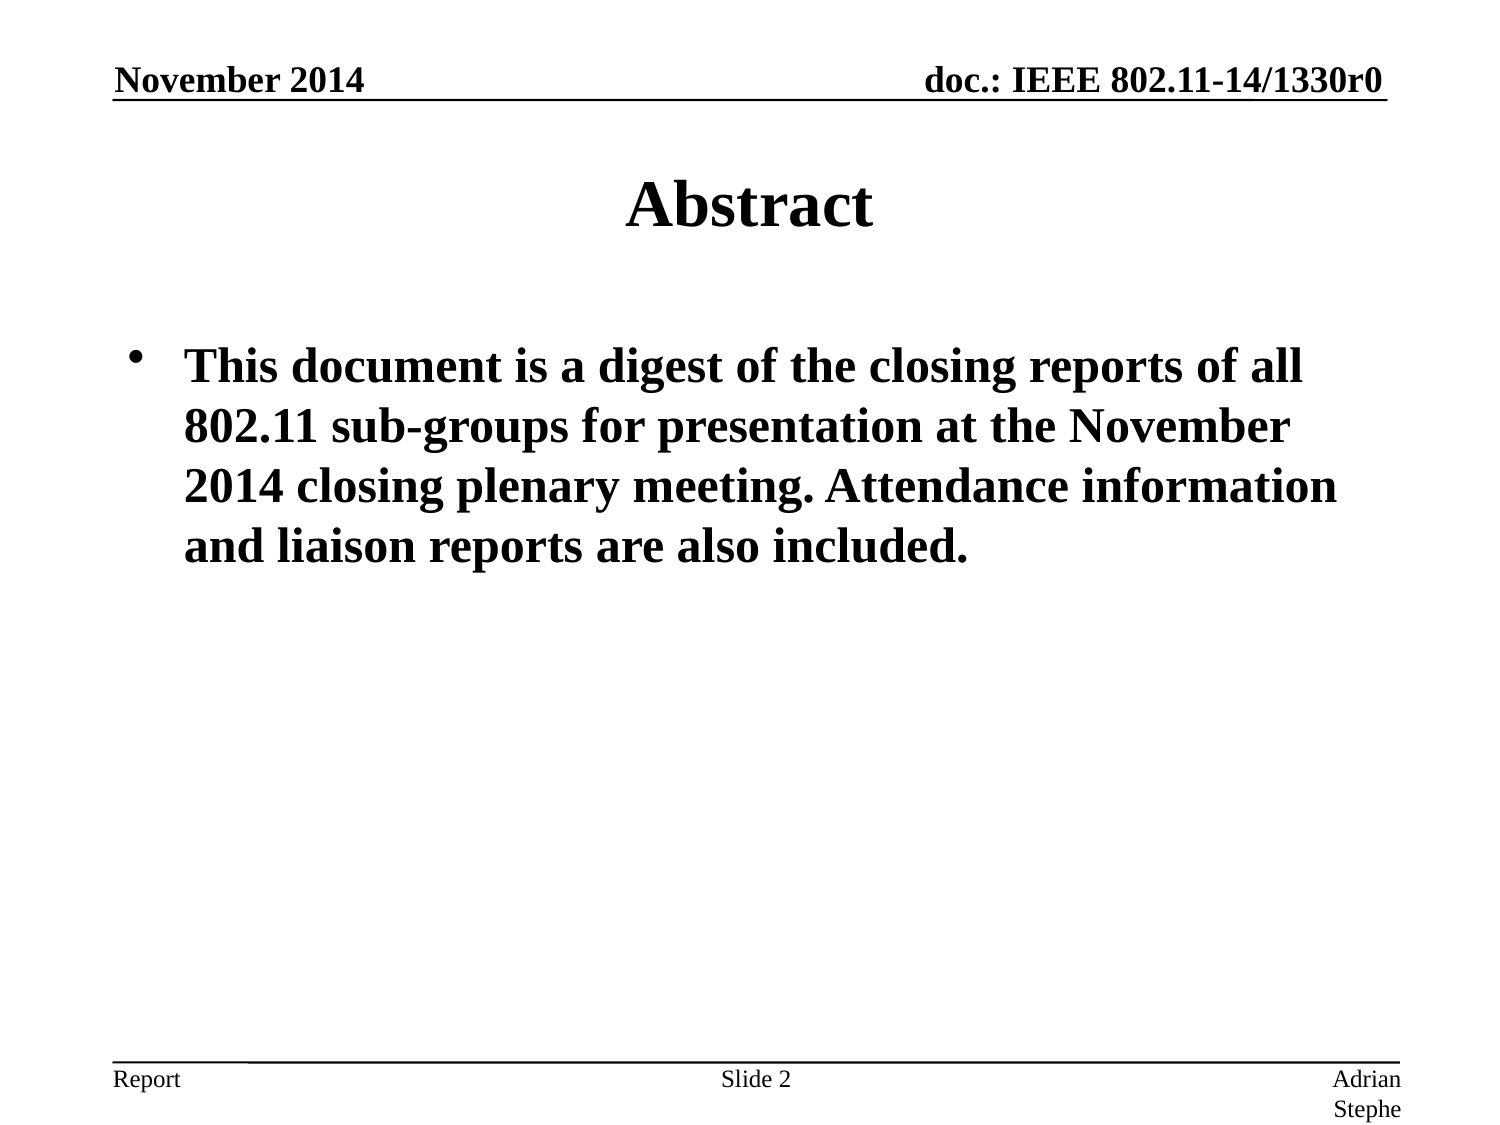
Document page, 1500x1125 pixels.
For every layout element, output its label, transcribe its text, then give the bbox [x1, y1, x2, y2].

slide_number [114, 54, 374, 101]
slide_number Slide 2 [712, 1061, 800, 1093]
title Abstract [112, 112, 1388, 288]
list This document is a digest of the closing reports of all 802.11 sub-groups for presentation at the November 2014 closing plenary meeting. Attendance information and liaison reports are also included. [112, 324, 1388, 1000]
footer Adrian Stephens, Intel Corporation [1324, 1061, 1402, 1093]
